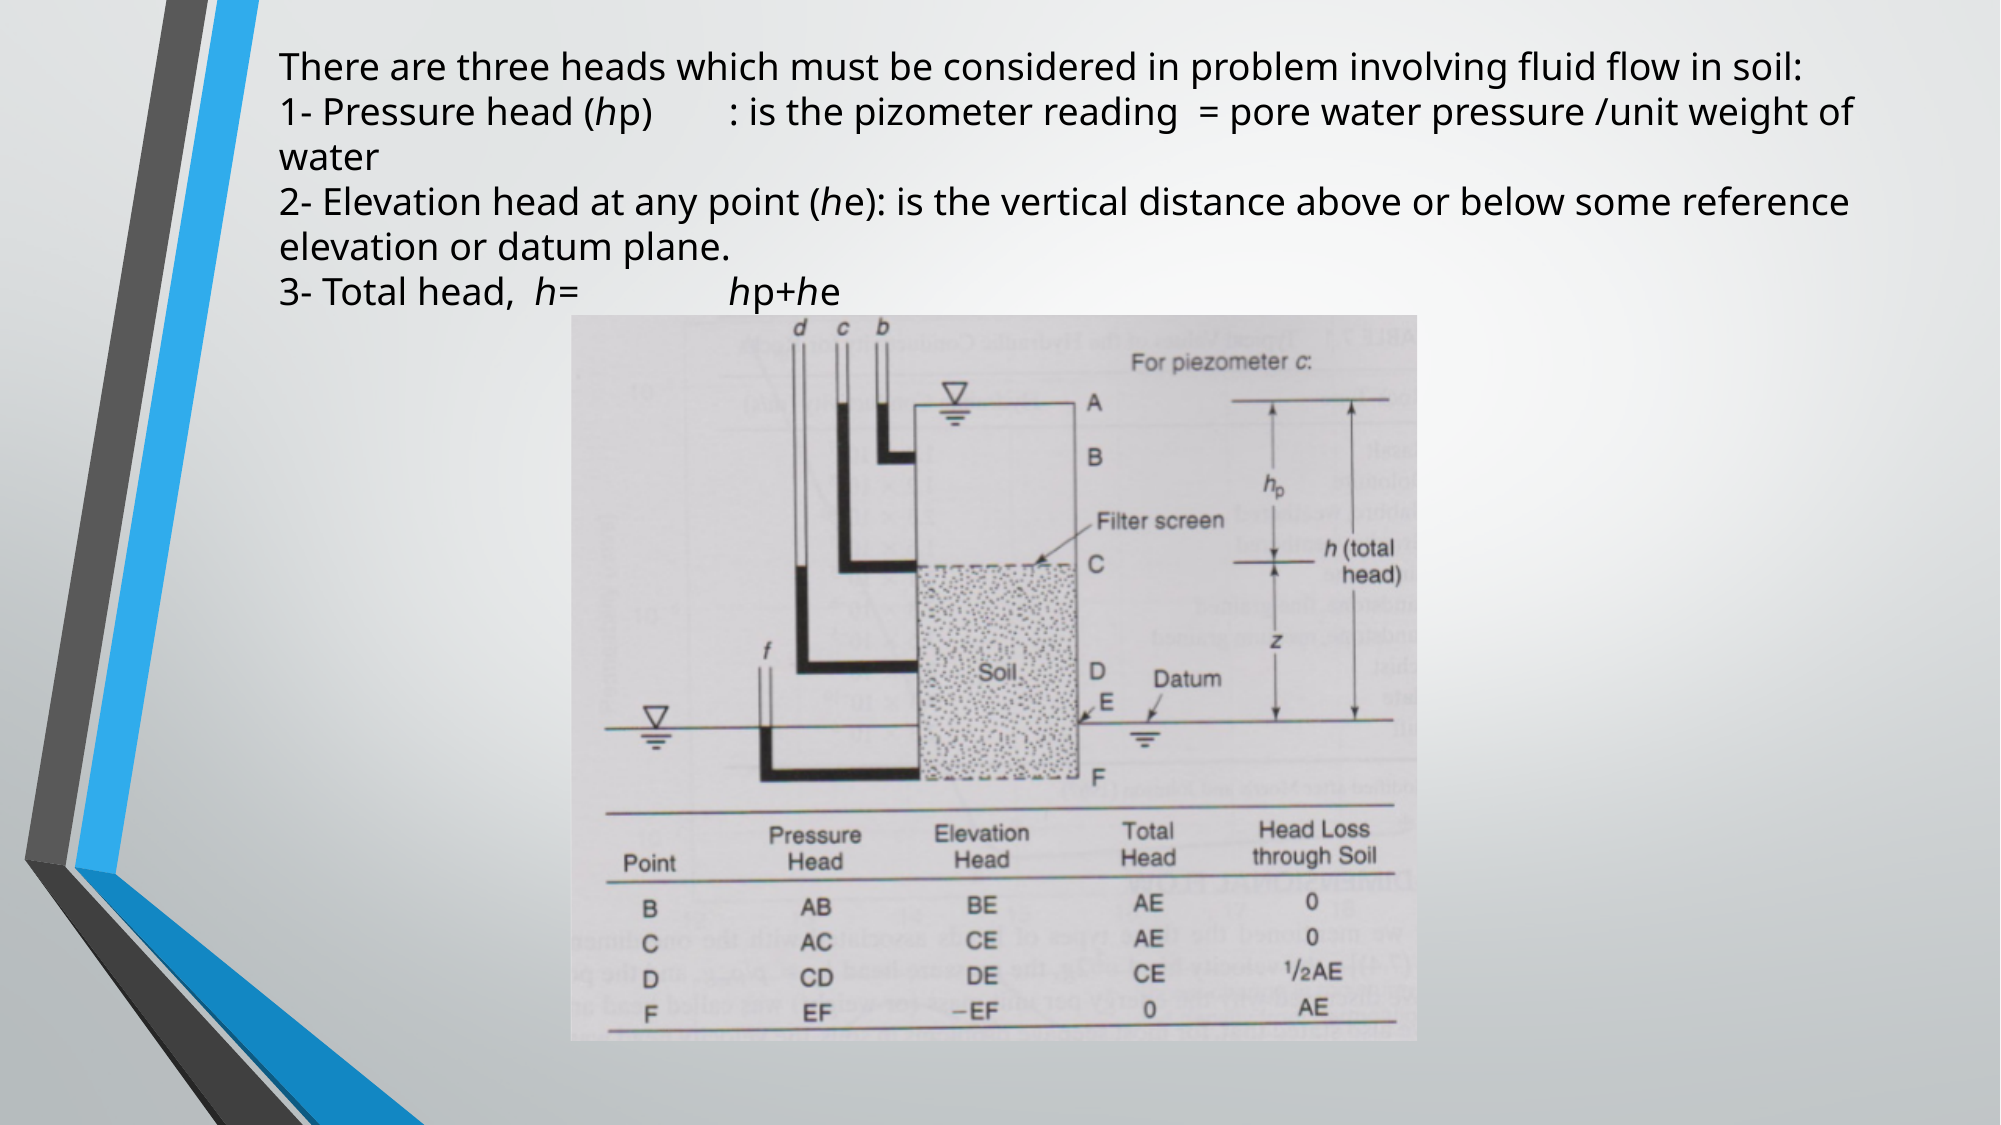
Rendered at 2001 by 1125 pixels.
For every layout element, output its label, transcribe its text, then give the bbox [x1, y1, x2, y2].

picture [570, 315, 1418, 1042]
text_box There are three heads which must be considered in problem involving fluid flow in soil: 1- Pressure head (ℎp) : is the pizometer reading = pore water pressure /unit weight of water 2- Elevation head at any point (ℎe): is the vertical distance above or below some reference elevation or datum plane. 3- Total head, ℎ= ℎp+ℎe [264, 35, 1930, 366]
